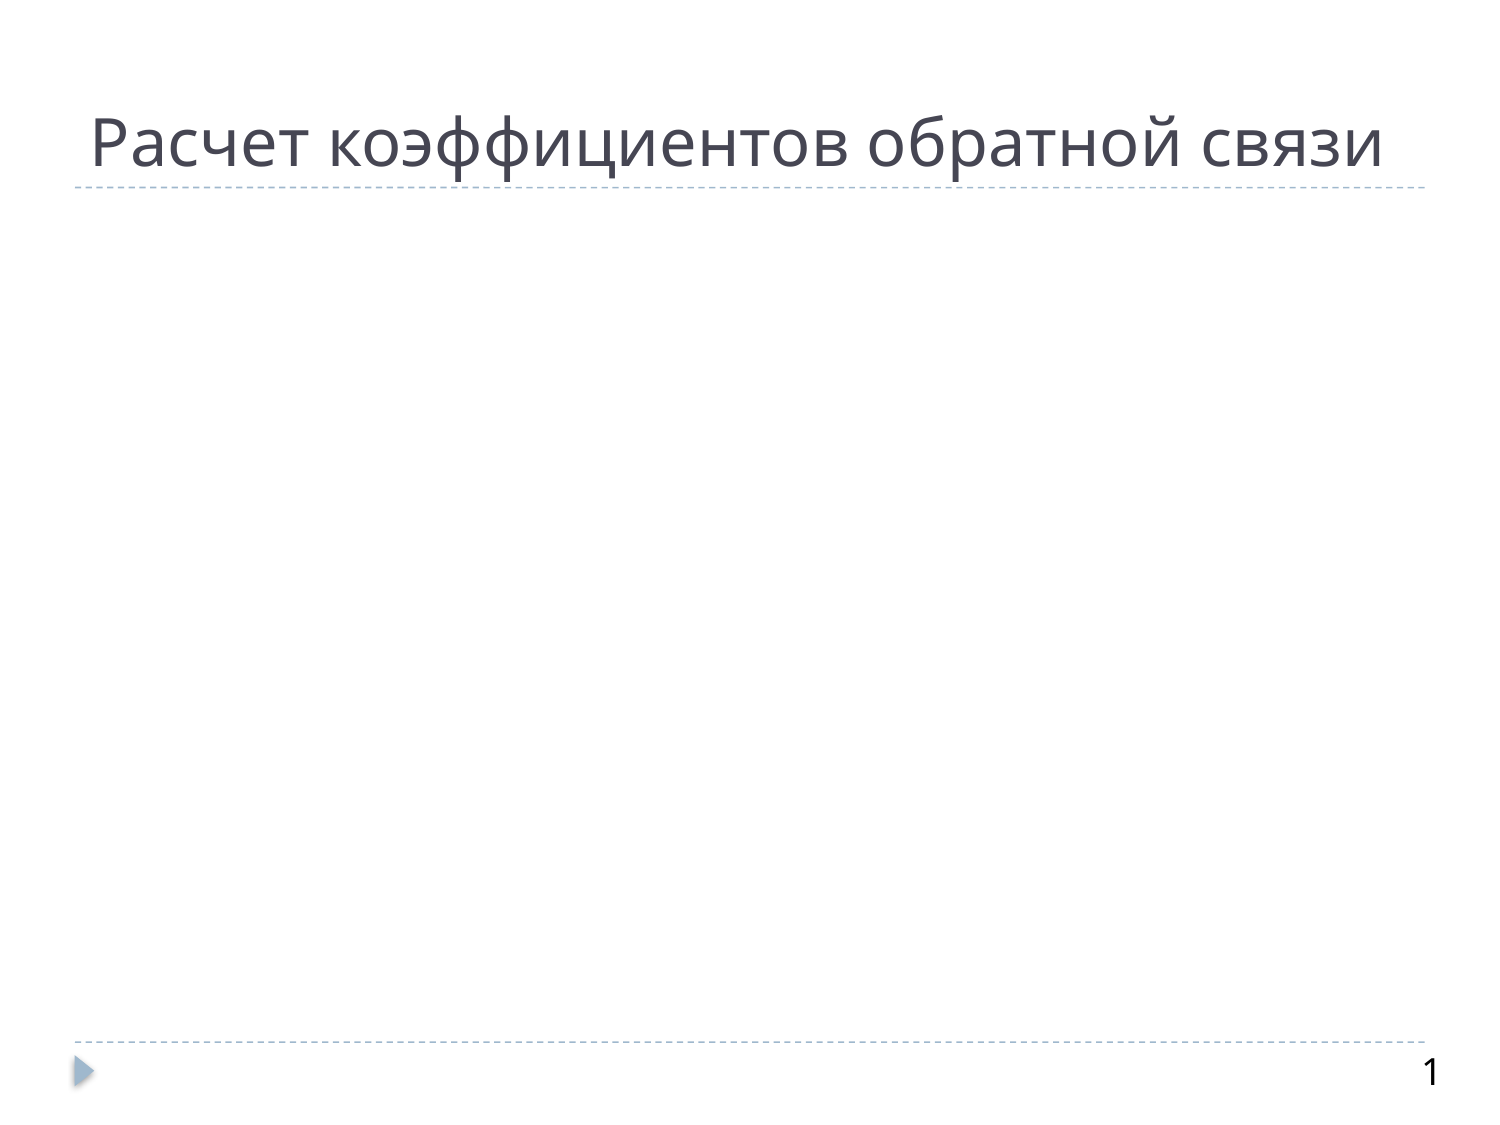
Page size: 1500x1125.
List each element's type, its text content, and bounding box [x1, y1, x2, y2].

title Расчет коэффициентов обратной связи [75, 24, 1425, 188]
text_box 1 [1406, 1040, 1477, 1101]
